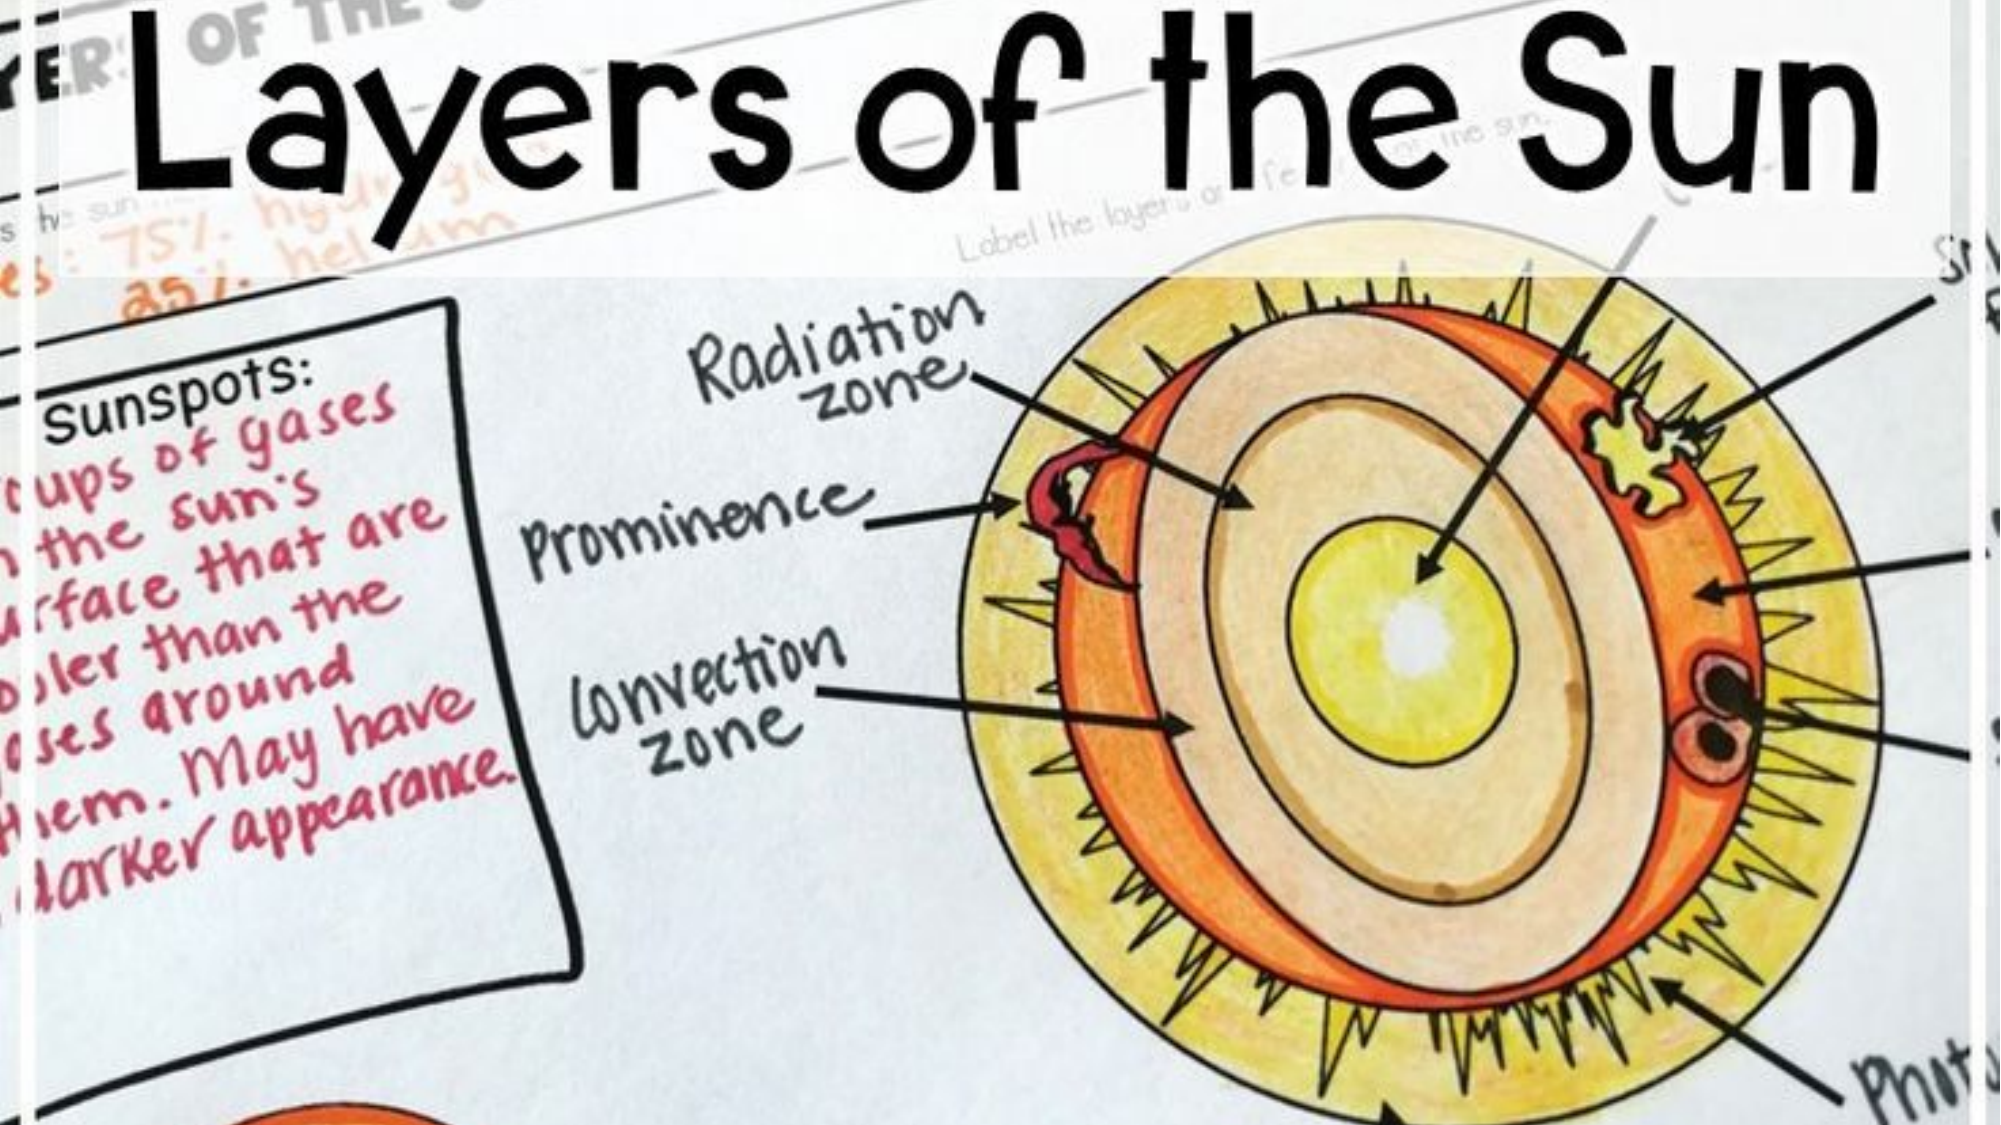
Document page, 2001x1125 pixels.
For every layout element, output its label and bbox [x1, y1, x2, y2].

list [0, 0, 2000, 1125]
